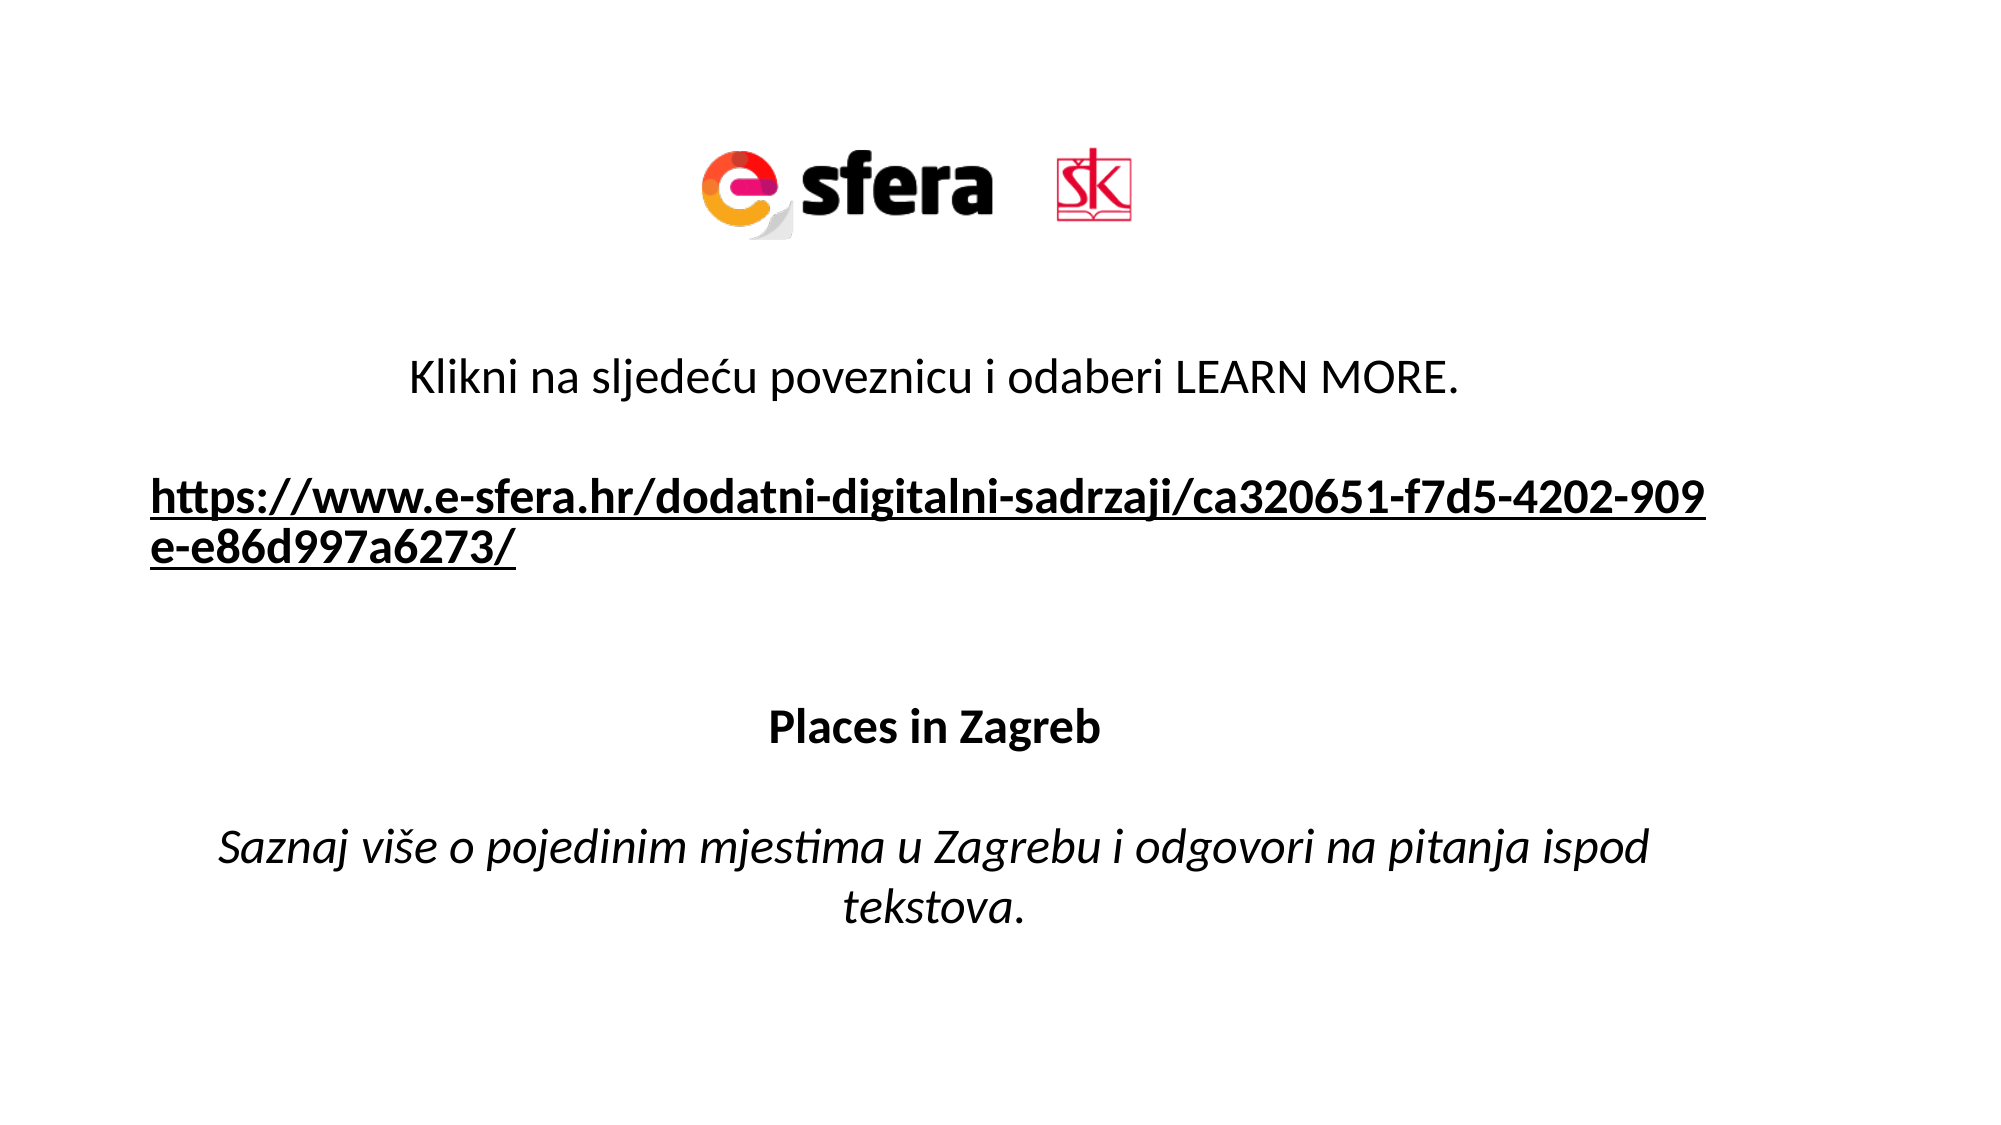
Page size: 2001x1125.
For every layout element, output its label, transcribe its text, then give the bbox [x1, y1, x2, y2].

picture [675, 71, 1169, 318]
text_box Klikni na sljedeću poveznicu i odaberi LEARN MORE. https://www.e-sfera.hr/dodatni-digitalni-sadrzaji/ca320651-f7d5-4202-909e-e86d997a6273/ Places in Zagreb Saznaj više o pojedinim mjestima u Zagrebu i odgovori na pitanja ispod tekstova. [135, 336, 1735, 891]
